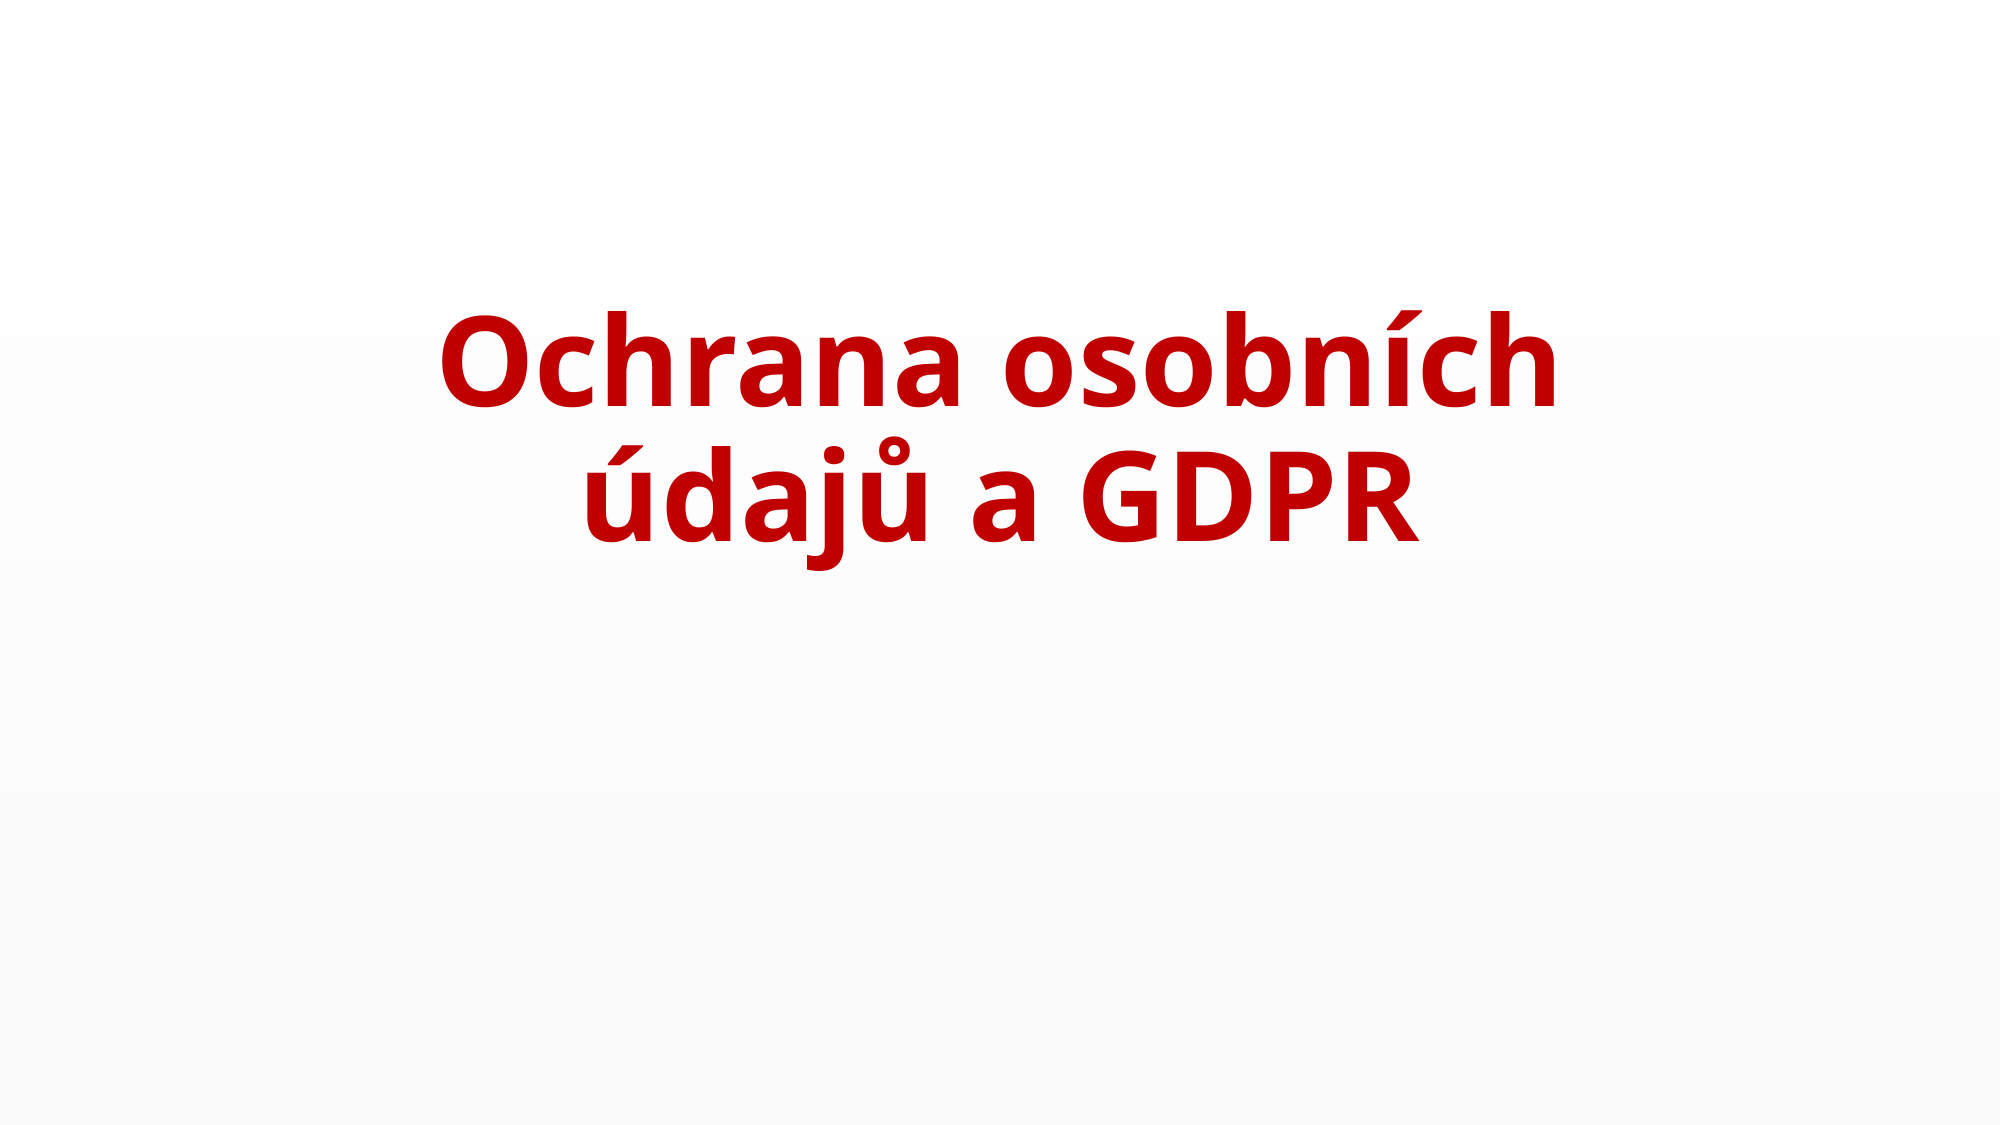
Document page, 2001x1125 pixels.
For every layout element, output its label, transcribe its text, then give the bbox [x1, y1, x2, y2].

title Ochrana osobních údajů a GDPR [249, 184, 1750, 576]
